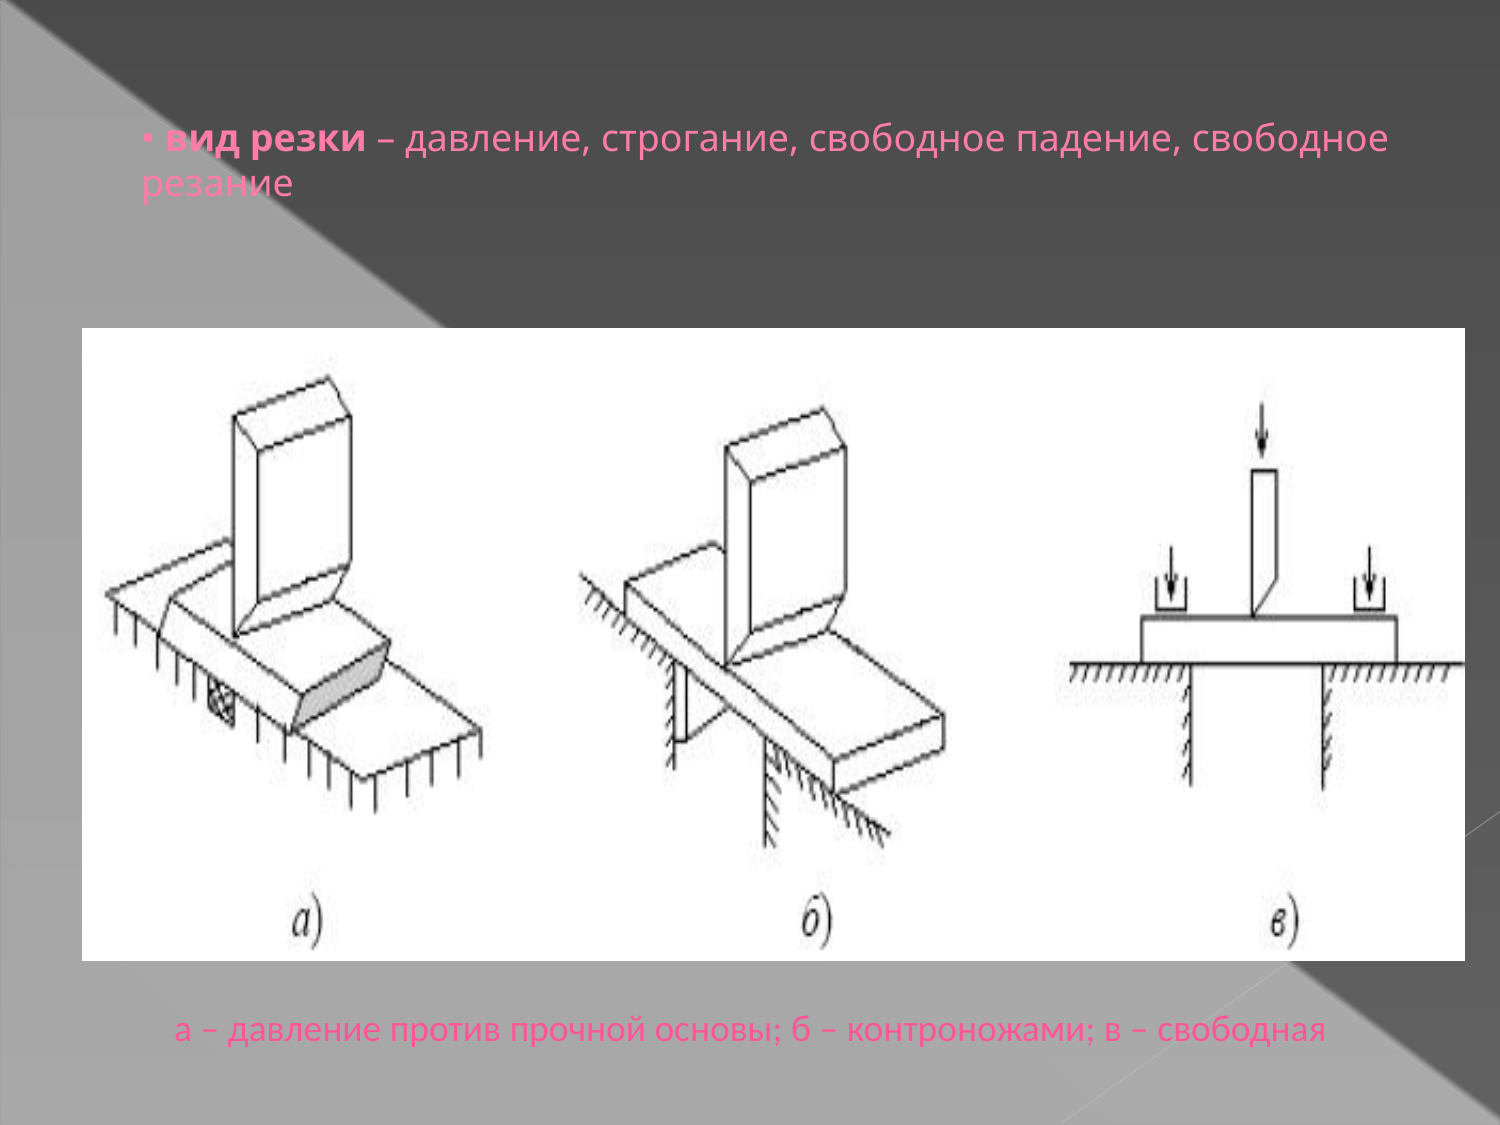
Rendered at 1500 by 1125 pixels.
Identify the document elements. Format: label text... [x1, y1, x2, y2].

title • вид резки – давление, строгание, свободное падение, свободное резание [75, 43, 1425, 274]
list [81, 327, 1466, 962]
text_box а – давление против прочной основы; б – контроножами; в – свободная [159, 996, 1343, 1057]
